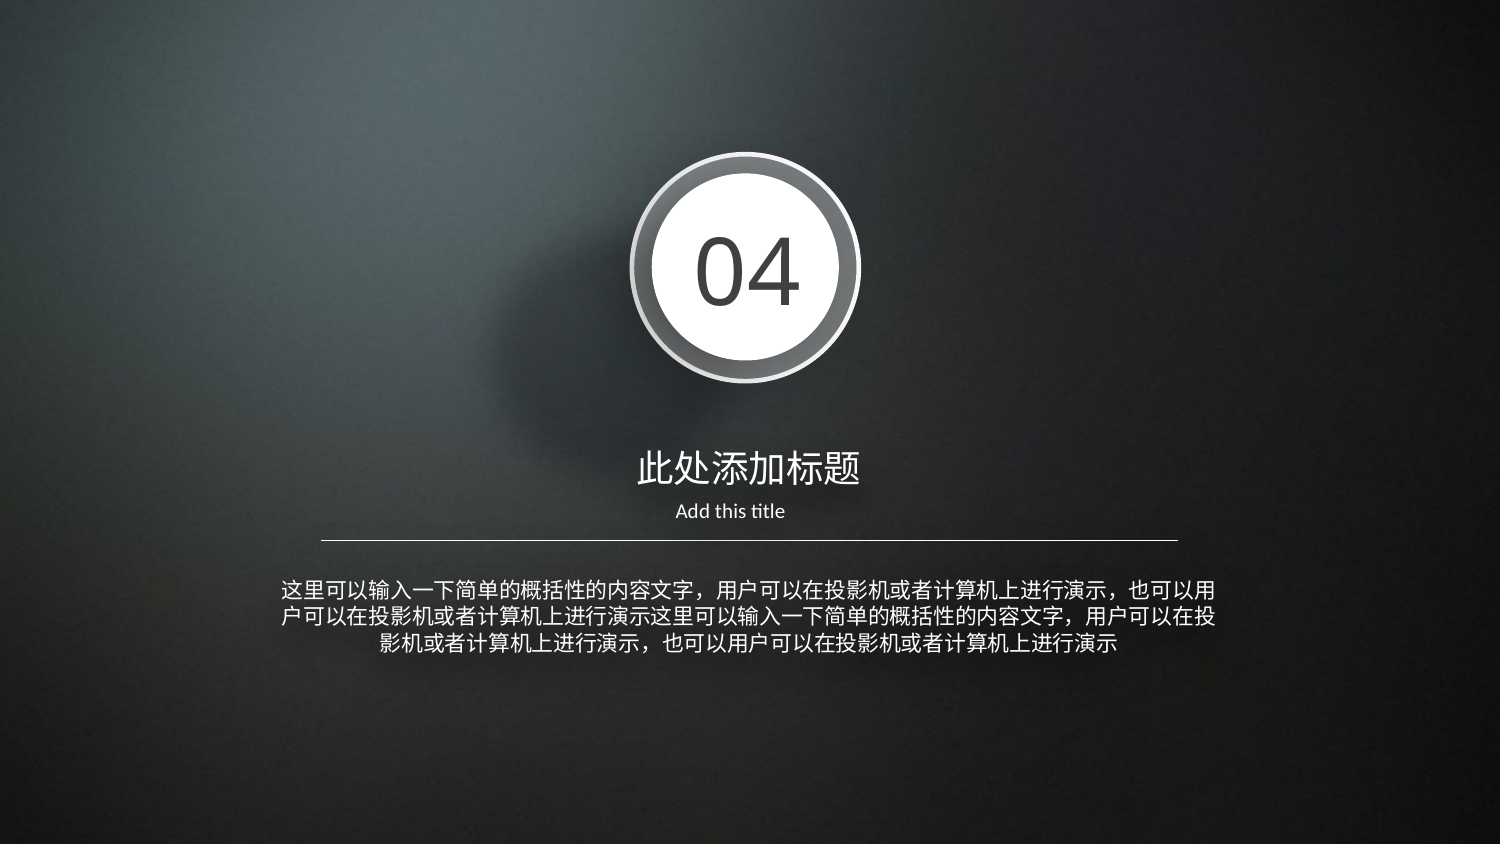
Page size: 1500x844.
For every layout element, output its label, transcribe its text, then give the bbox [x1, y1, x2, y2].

text_box 此处添加标题 [621, 438, 877, 498]
text_box [651, 172, 816, 361]
text_box 04 [678, 204, 839, 332]
text_box Add this title [660, 489, 801, 530]
picture [0, 0, 1500, 844]
text_box 这里可以输入一下简单的概括性的内容文字，用户可以在投影机或者计算机上进行演示，也可以用户可以在投影机或者计算机上进行演示这里可以输入一下简单的概括性的内容文字，用户可以在投影机或者计算机上进行演示，也可以用户可以在投影机或者计算机上进行演示 [256, 569, 1243, 690]
text_box [849, 218, 860, 289]
